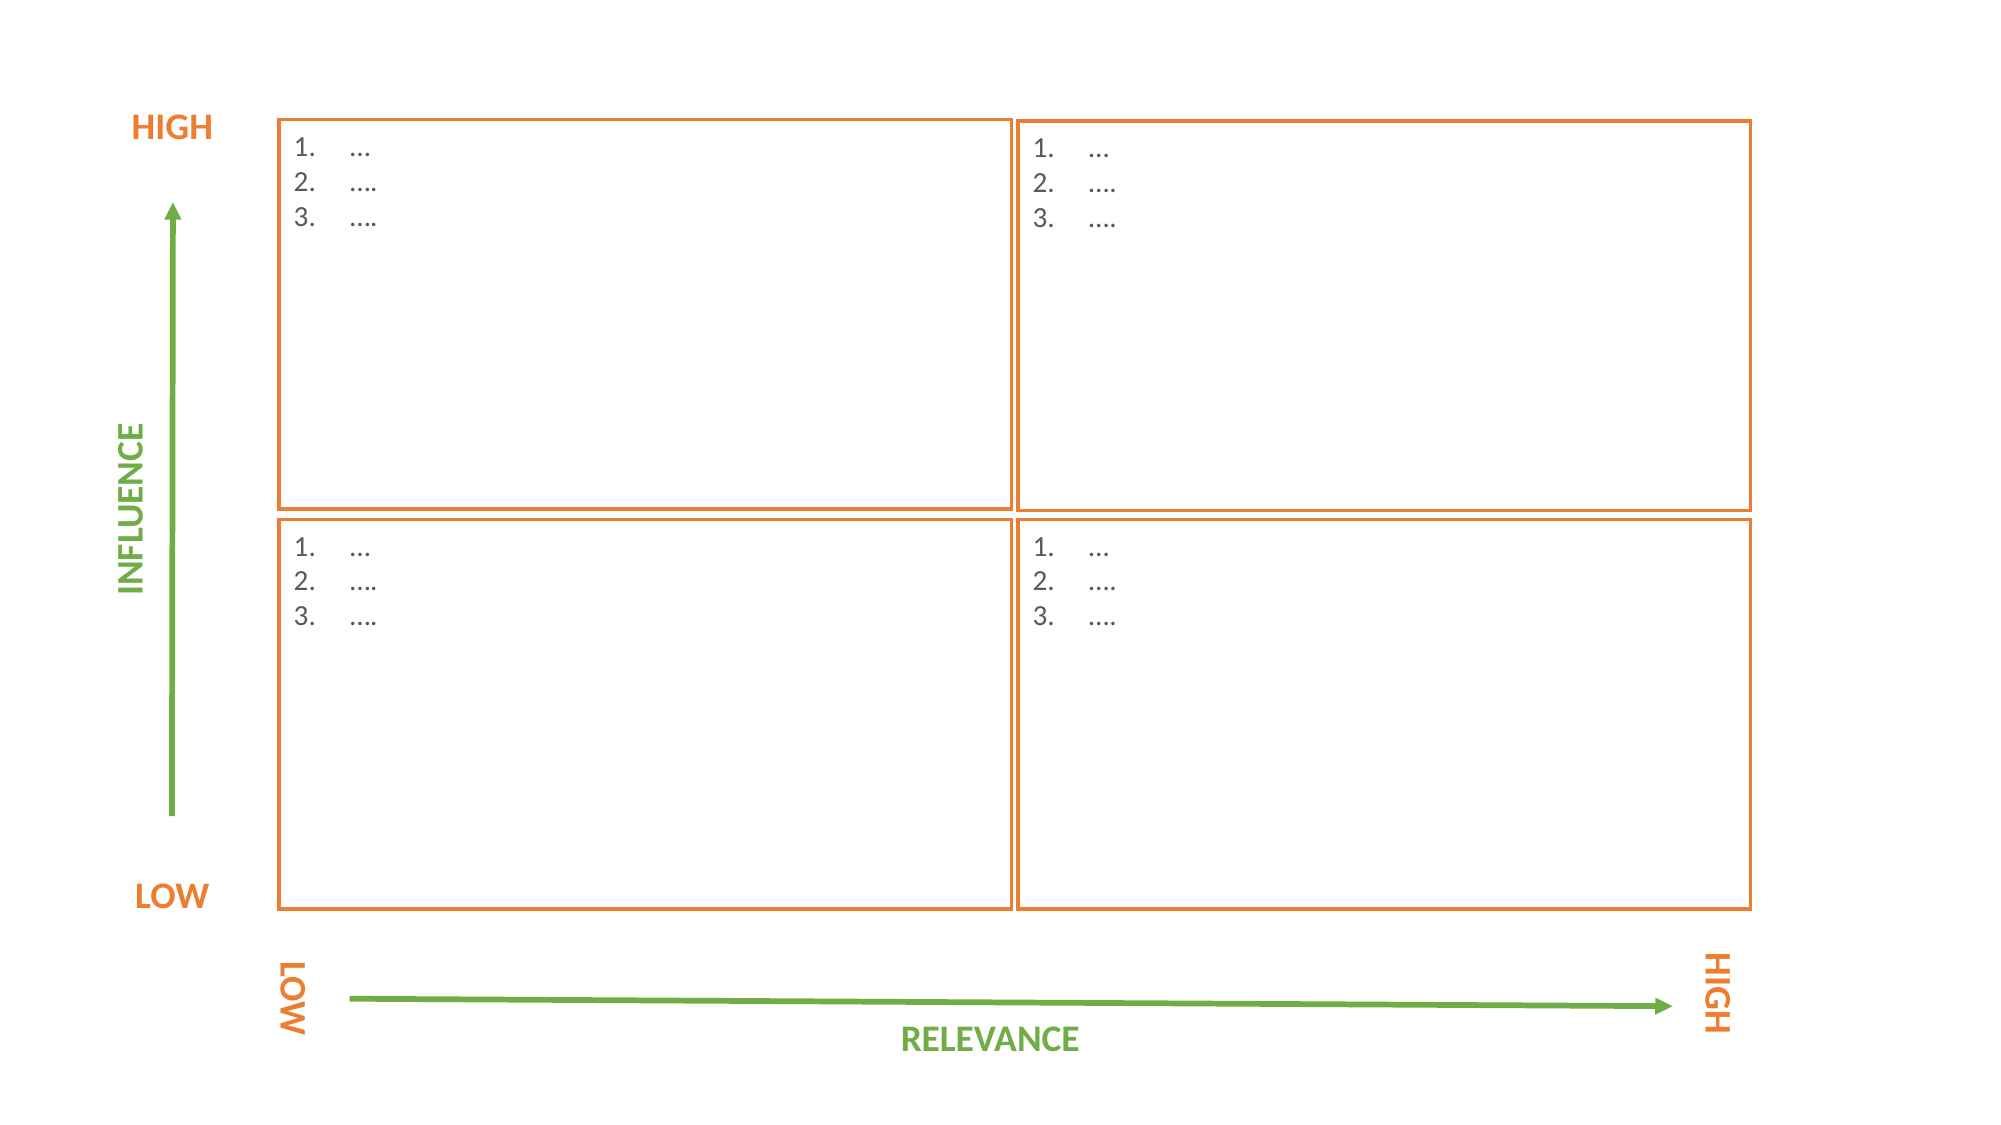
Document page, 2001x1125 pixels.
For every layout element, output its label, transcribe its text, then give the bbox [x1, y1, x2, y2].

text_box … …. …. [1017, 518, 1751, 910]
text_box LOW [265, 912, 326, 1085]
text_box … …. …. [278, 118, 1012, 510]
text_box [349, 998, 1673, 1007]
text_box HIGH [1690, 907, 1751, 1079]
text_box RELEVANCE [866, 1007, 1115, 1066]
text_box HIGH [86, 94, 259, 155]
text_box … …. …. [278, 518, 1012, 910]
text_box LOW [86, 863, 259, 924]
text_box INFLUENCE [97, 385, 158, 634]
text_box … …. …. [1017, 120, 1751, 512]
